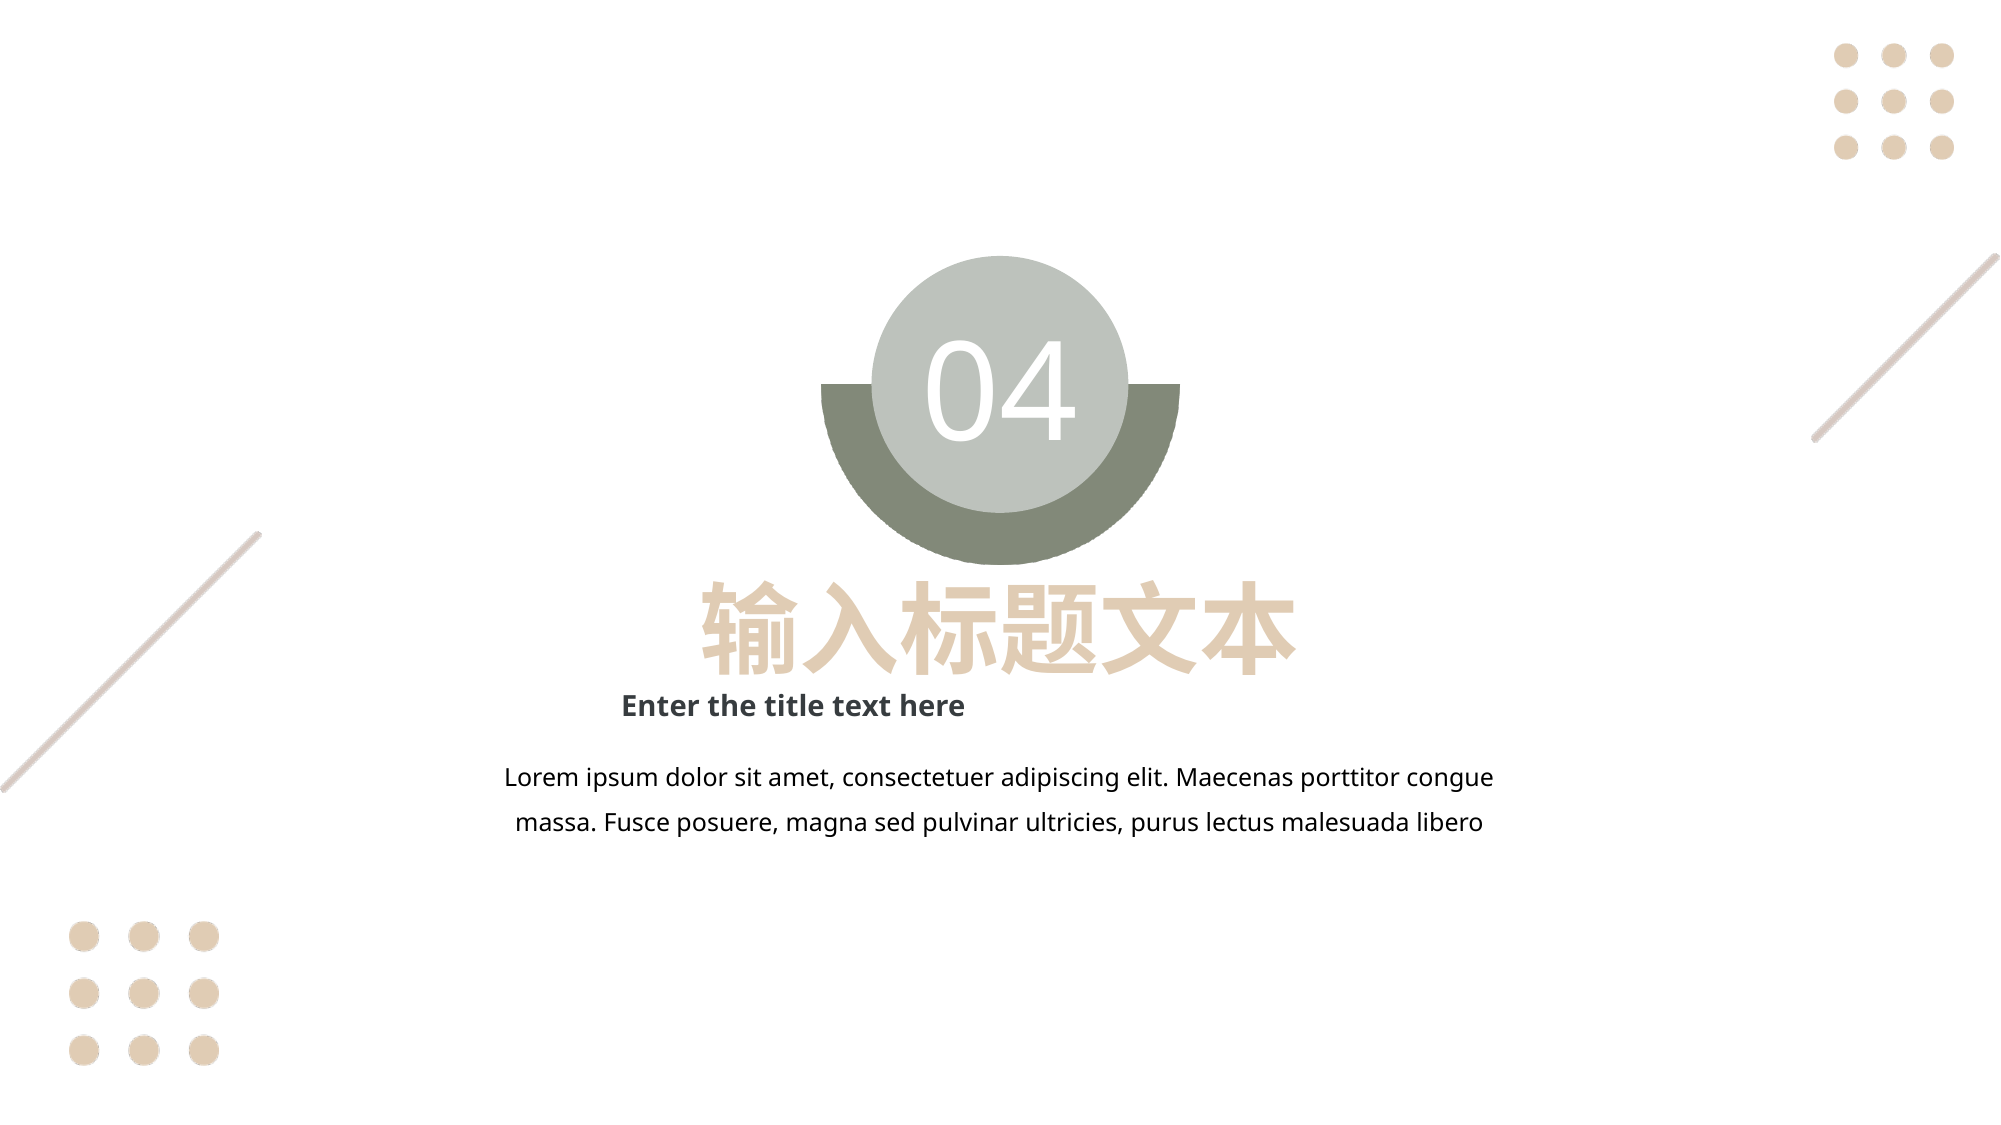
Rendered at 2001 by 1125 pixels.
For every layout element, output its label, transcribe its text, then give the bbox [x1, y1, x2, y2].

picture [69, 921, 219, 1066]
text_box Lorem ipsum dolor sit amet, consectetuer adipiscing elit. Maecenas porttitor congue massa. Fusce posuere, magna sed pulvinar ultricies, purus lectus malesuada libero [483, 739, 1517, 845]
picture [1811, 253, 2000, 443]
text_box 输入标题文本 [685, 558, 1315, 680]
picture [0, 531, 262, 793]
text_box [818, 255, 1181, 565]
text_box Enter the title text here [606, 680, 1394, 730]
picture [1834, 43, 1954, 160]
